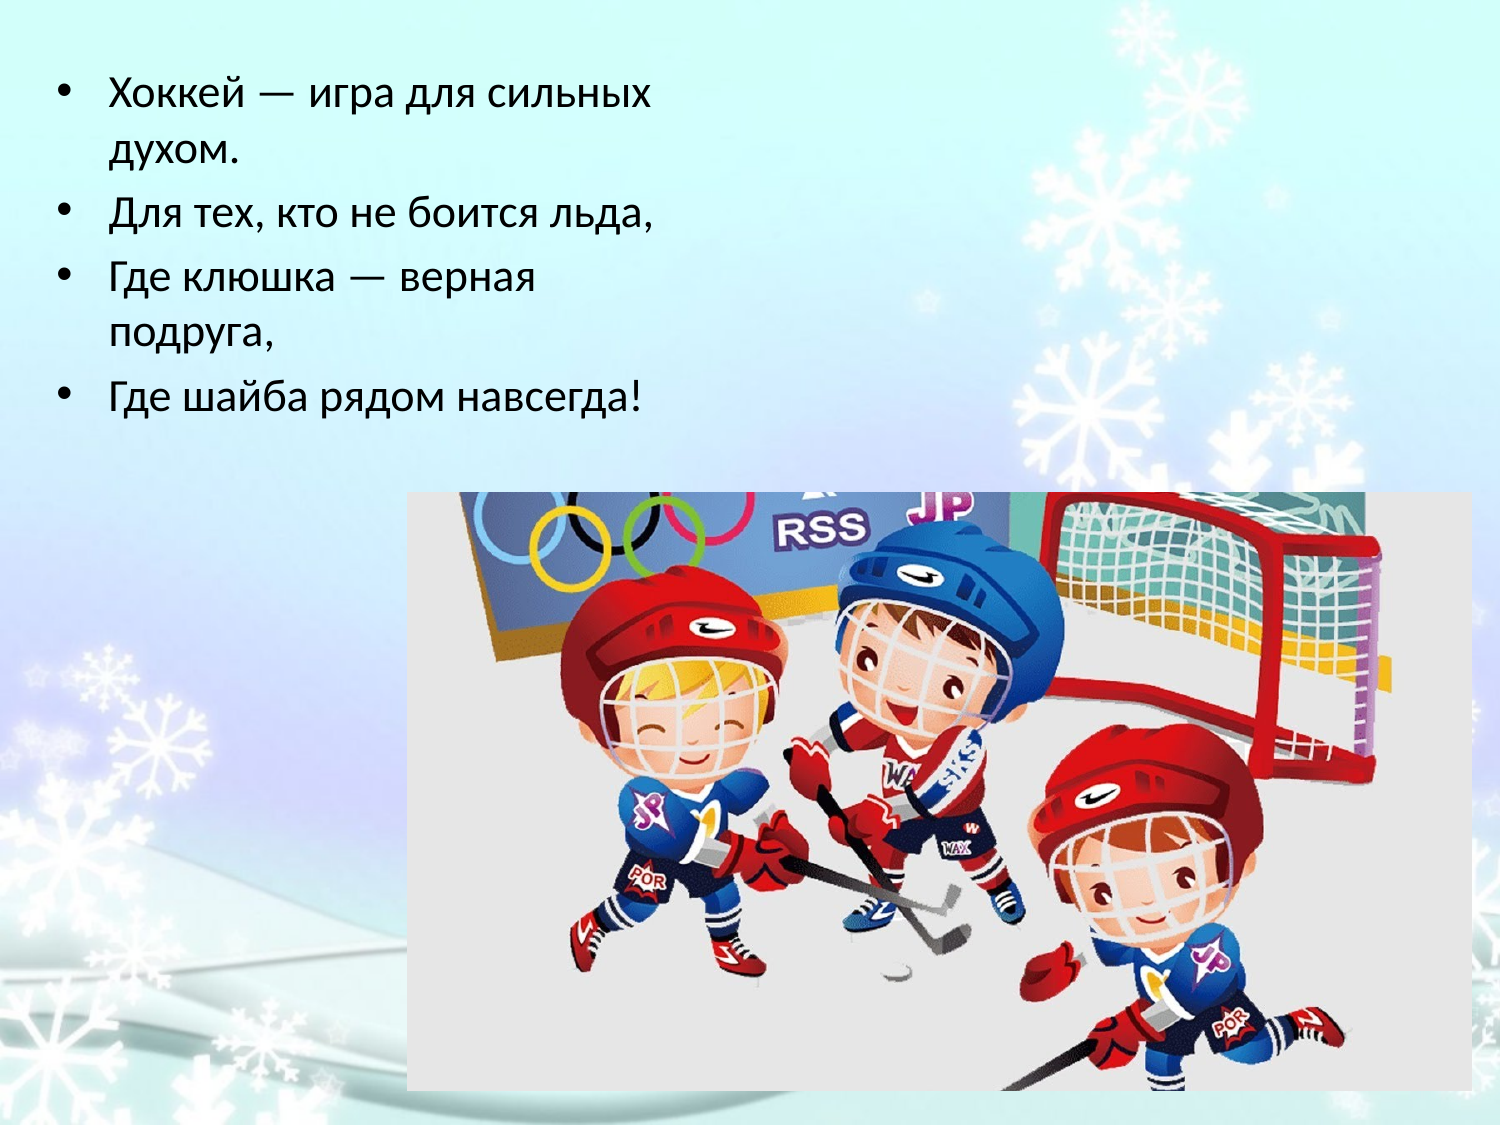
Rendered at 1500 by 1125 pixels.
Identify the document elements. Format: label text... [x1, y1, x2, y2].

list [407, 492, 1472, 1092]
list Хоккей — игра для сильных духом. Для тех, кто не боится льда, Где клюшка — верная подруга, Где шайба рядом навсегда! [41, 54, 704, 504]
picture [0, 0, 1500, 1125]
